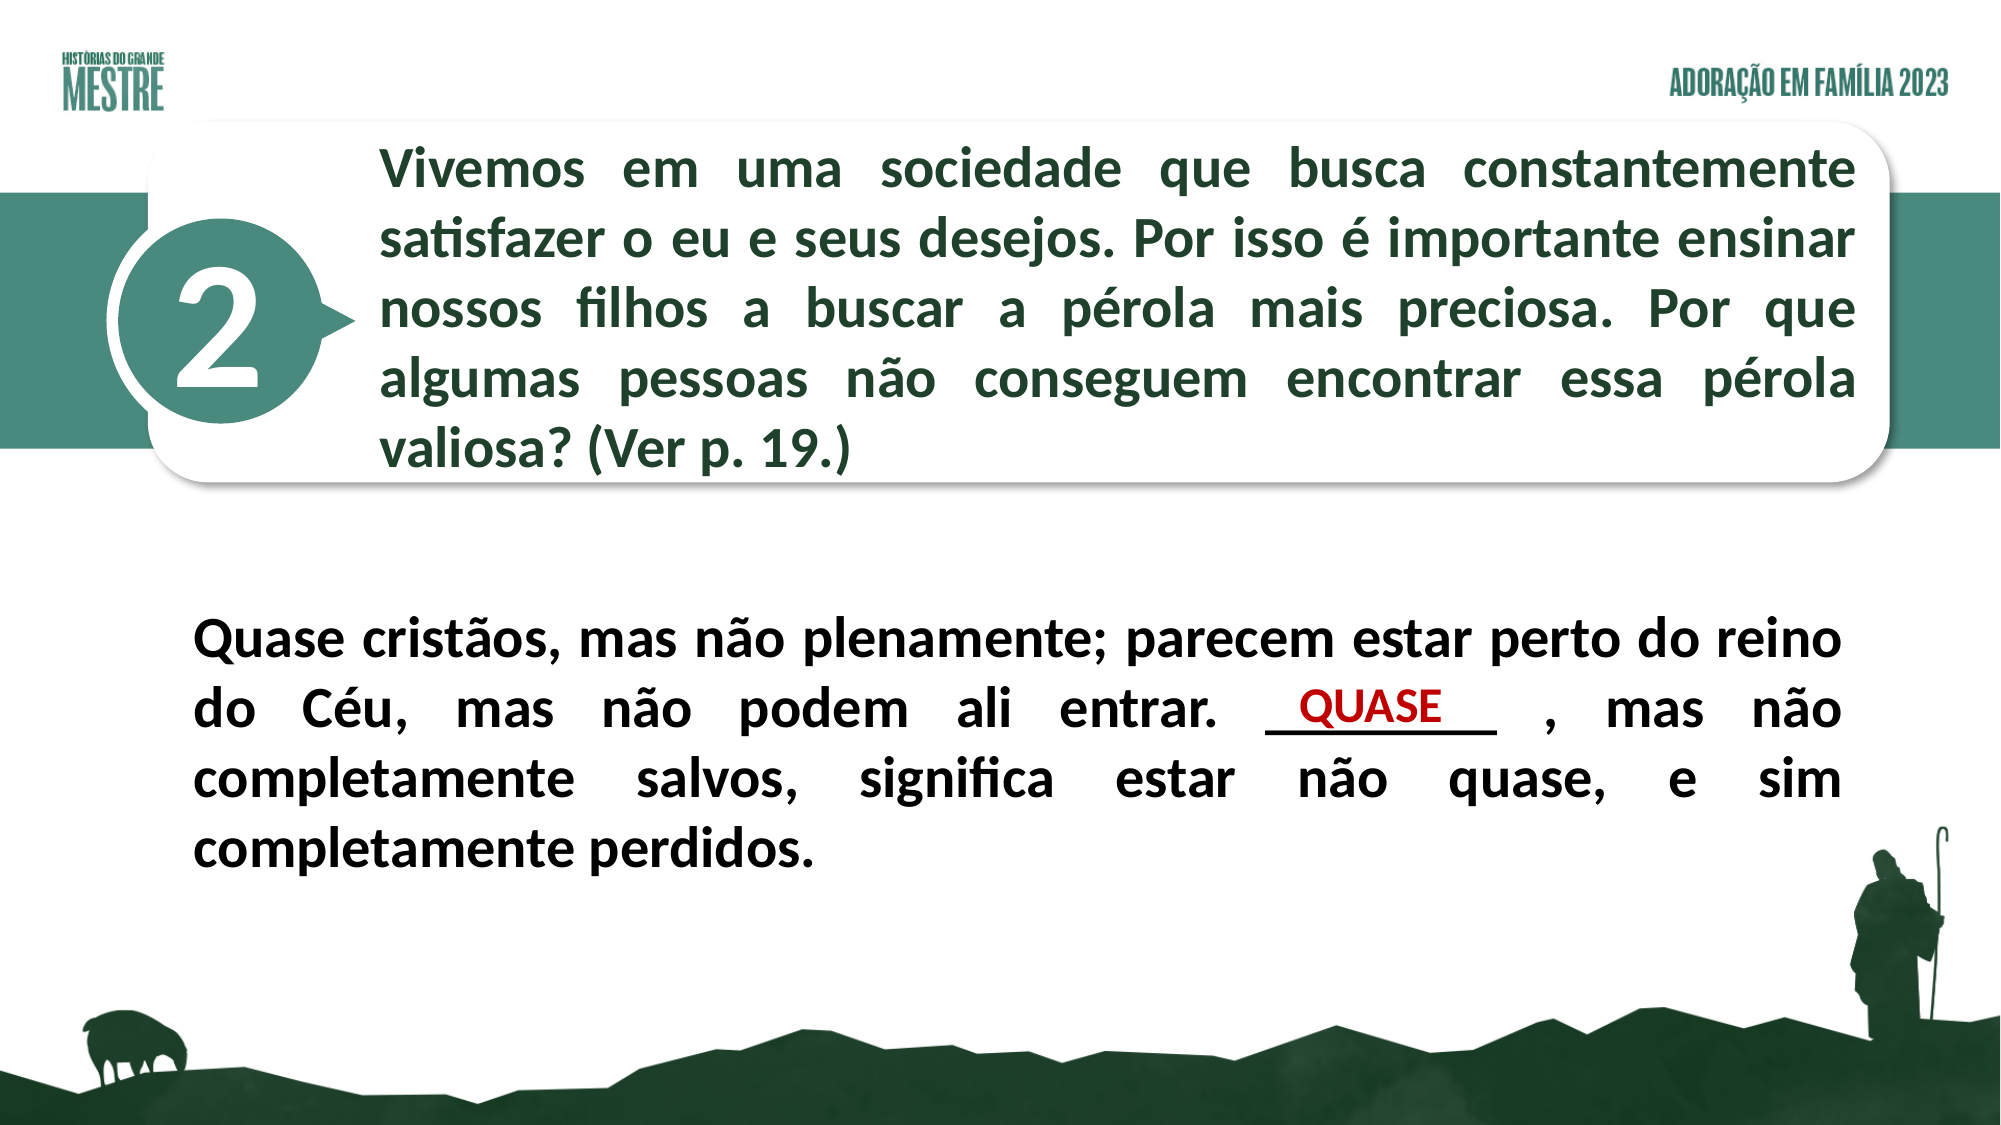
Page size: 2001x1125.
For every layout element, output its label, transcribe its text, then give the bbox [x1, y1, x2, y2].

text_box QUASE [1284, 665, 1622, 740]
text_box Quase cristãos, mas não plenamente; parecem estar perto do reino do Céu, mas não podem ali entrar. ________ , mas não completamente salvos, significa estar não quase, e sim completamente perdidos. [179, 591, 1859, 887]
picture [0, 0, 2001, 1125]
text_box Vivemos em uma sociedade que busca constantemente satisfazer o eu e seus desejos. Por isso é importante ensinar nossos filhos a buscar a pérola mais preciosa. Por que algumas pessoas não conseguem encontrar essa pérola valiosa? (Ver p. 19.) [364, 483, 1872, 487]
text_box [0, 121, 2000, 483]
